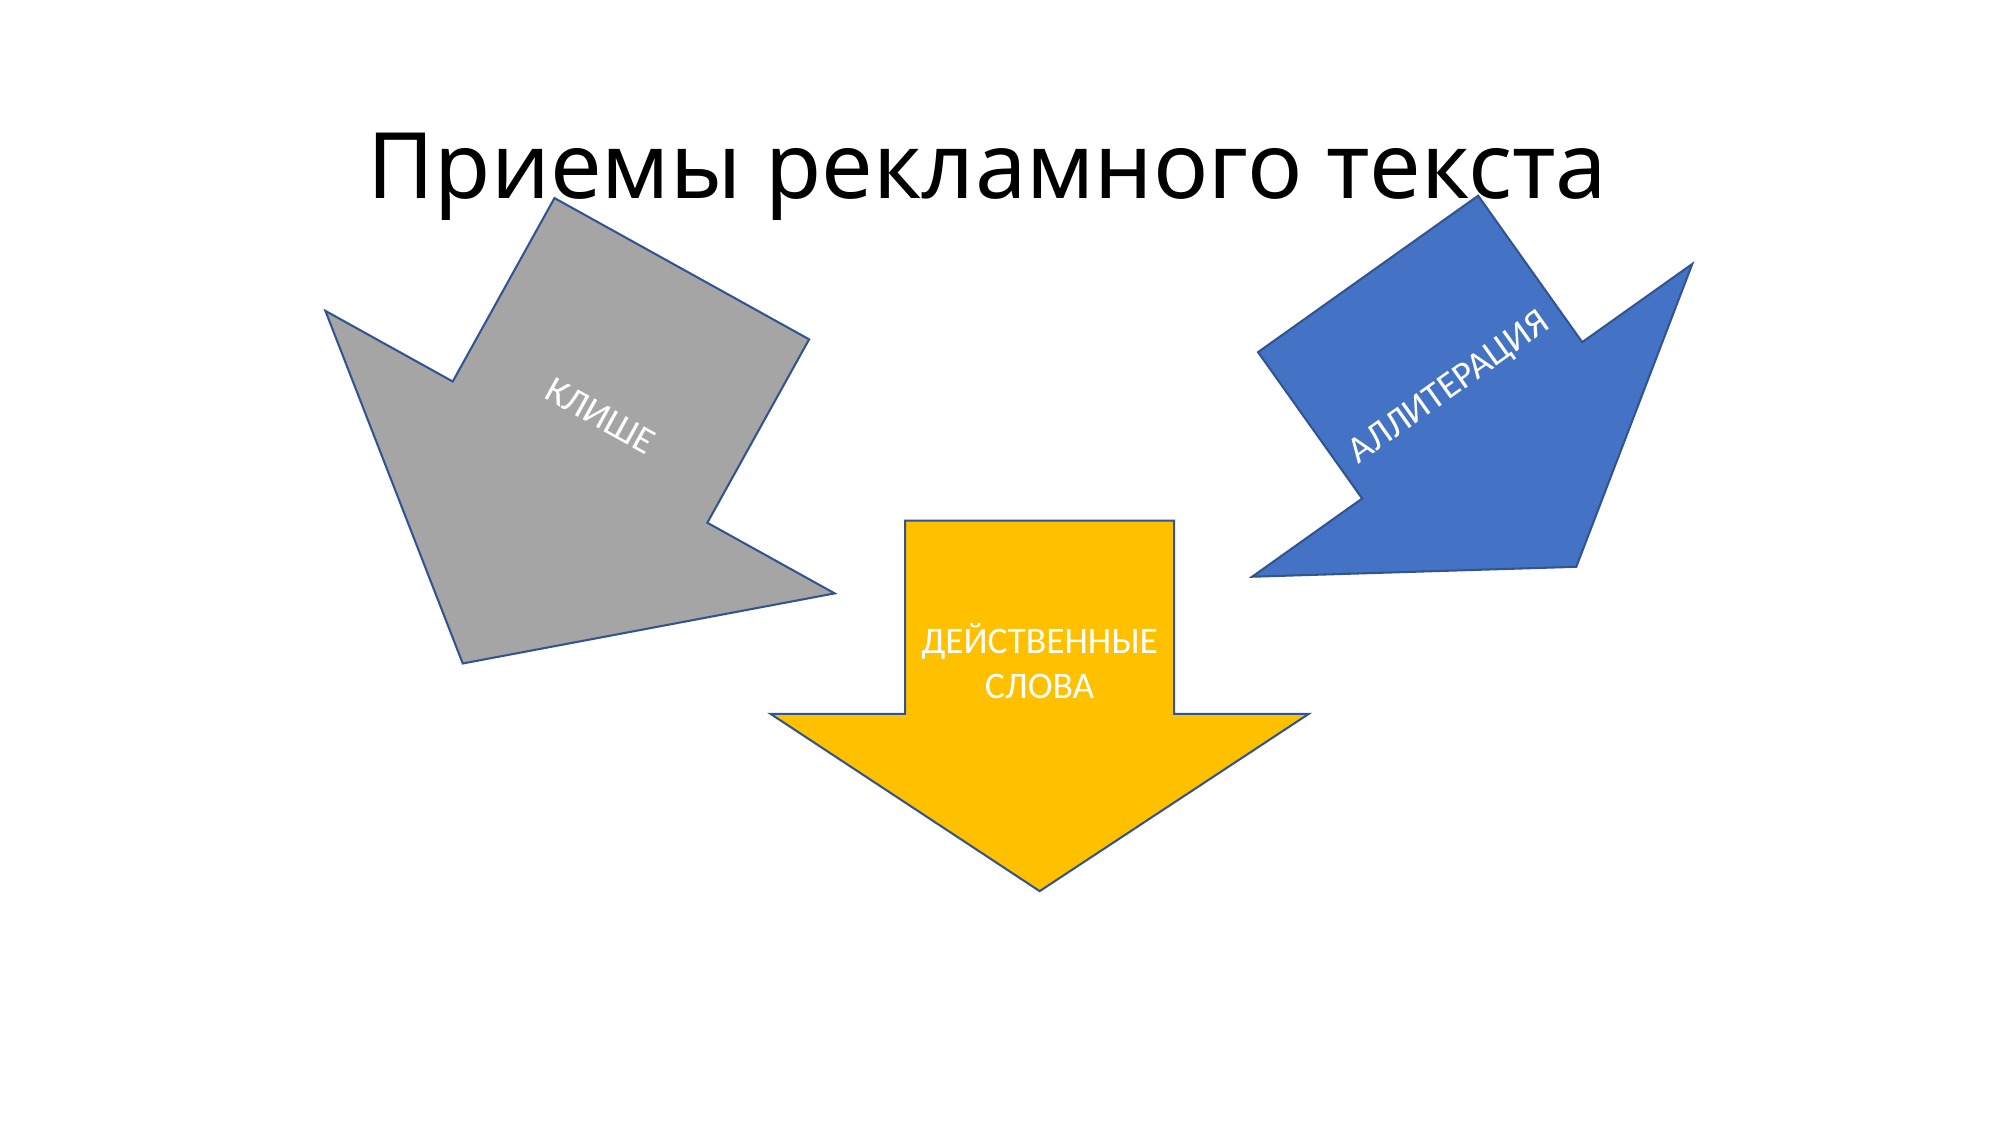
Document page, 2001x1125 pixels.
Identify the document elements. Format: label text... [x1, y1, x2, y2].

text_box АЛЛИТЕРАЦИЯ [1248, 194, 1695, 578]
text_box КЛИШЕ [323, 196, 838, 665]
title Приемы рекламного текста [137, 59, 1863, 278]
text_box ДЕЙСТВЕННЫЕ СЛОВА [767, 519, 1313, 893]
